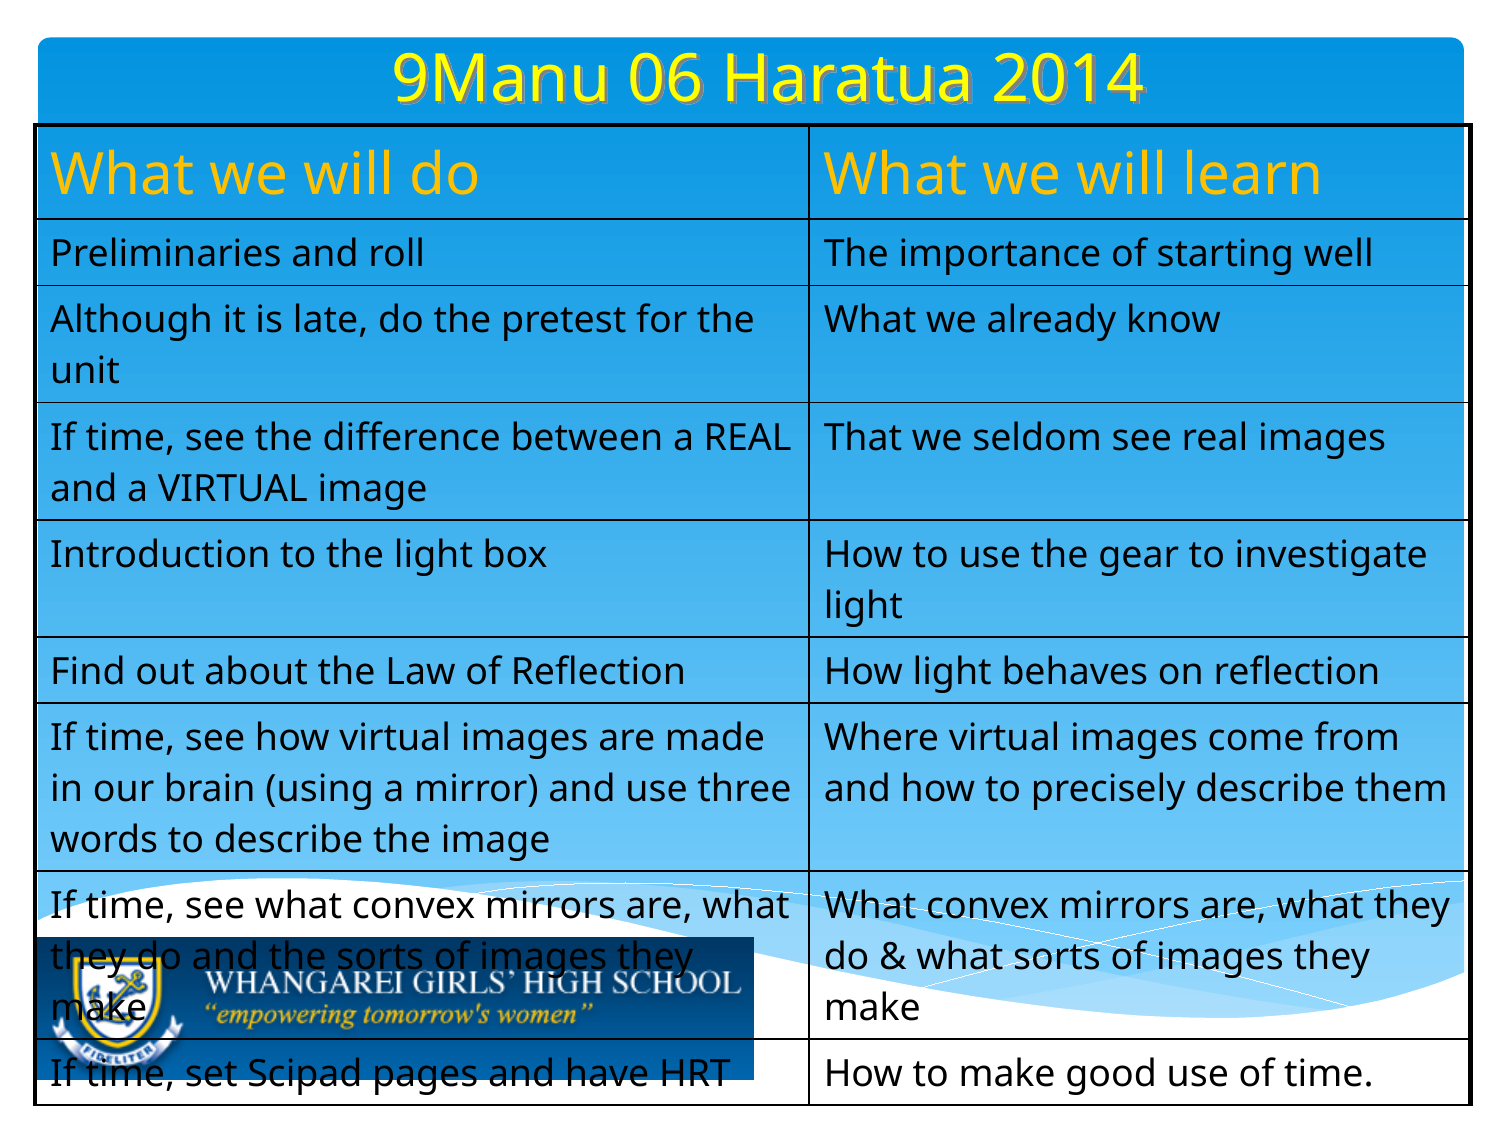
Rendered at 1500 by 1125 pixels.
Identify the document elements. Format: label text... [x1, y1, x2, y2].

text_box 9Manu 06 Haratua 2014 [162, 24, 1375, 123]
table_cell What convex mirrors are, what they do & what sorts of images they make [810, 872, 1468, 1038]
table_cell The importance of starting well [810, 220, 1468, 285]
table_cell Introduction to the light box [37, 521, 808, 636]
table_cell That we seldom see real images [810, 403, 1468, 519]
table_cell What we already know [810, 286, 1468, 402]
table_cell If time, see the difference between a REAL and a VIRTUAL image [37, 403, 808, 519]
table_header What we will learn [810, 127, 1468, 218]
picture [37, 937, 754, 1080]
table_cell How to use the gear to investigate light [810, 521, 1468, 636]
table_cell How light behaves on reflection [810, 638, 1468, 702]
table_cell Although it is late, do the pretest for the unit [37, 286, 808, 402]
table_header What we will do [37, 127, 808, 218]
table_cell Find out about the Law of Reflection [37, 638, 808, 702]
table_cell If time, see how virtual images are made in our brain (using a mirror) and use three words to describe the image [37, 704, 808, 870]
table_cell Preliminaries and roll [37, 220, 808, 285]
table_cell Where virtual images come from and how to precisely describe them [810, 704, 1468, 870]
table_cell How to make good use of time. [810, 1040, 1468, 1104]
table_cell If time, set Scipad pages and have HRT [37, 1040, 808, 1104]
table_cell If time, see what convex mirrors are, what they do and the sorts of images they make [37, 872, 808, 1038]
